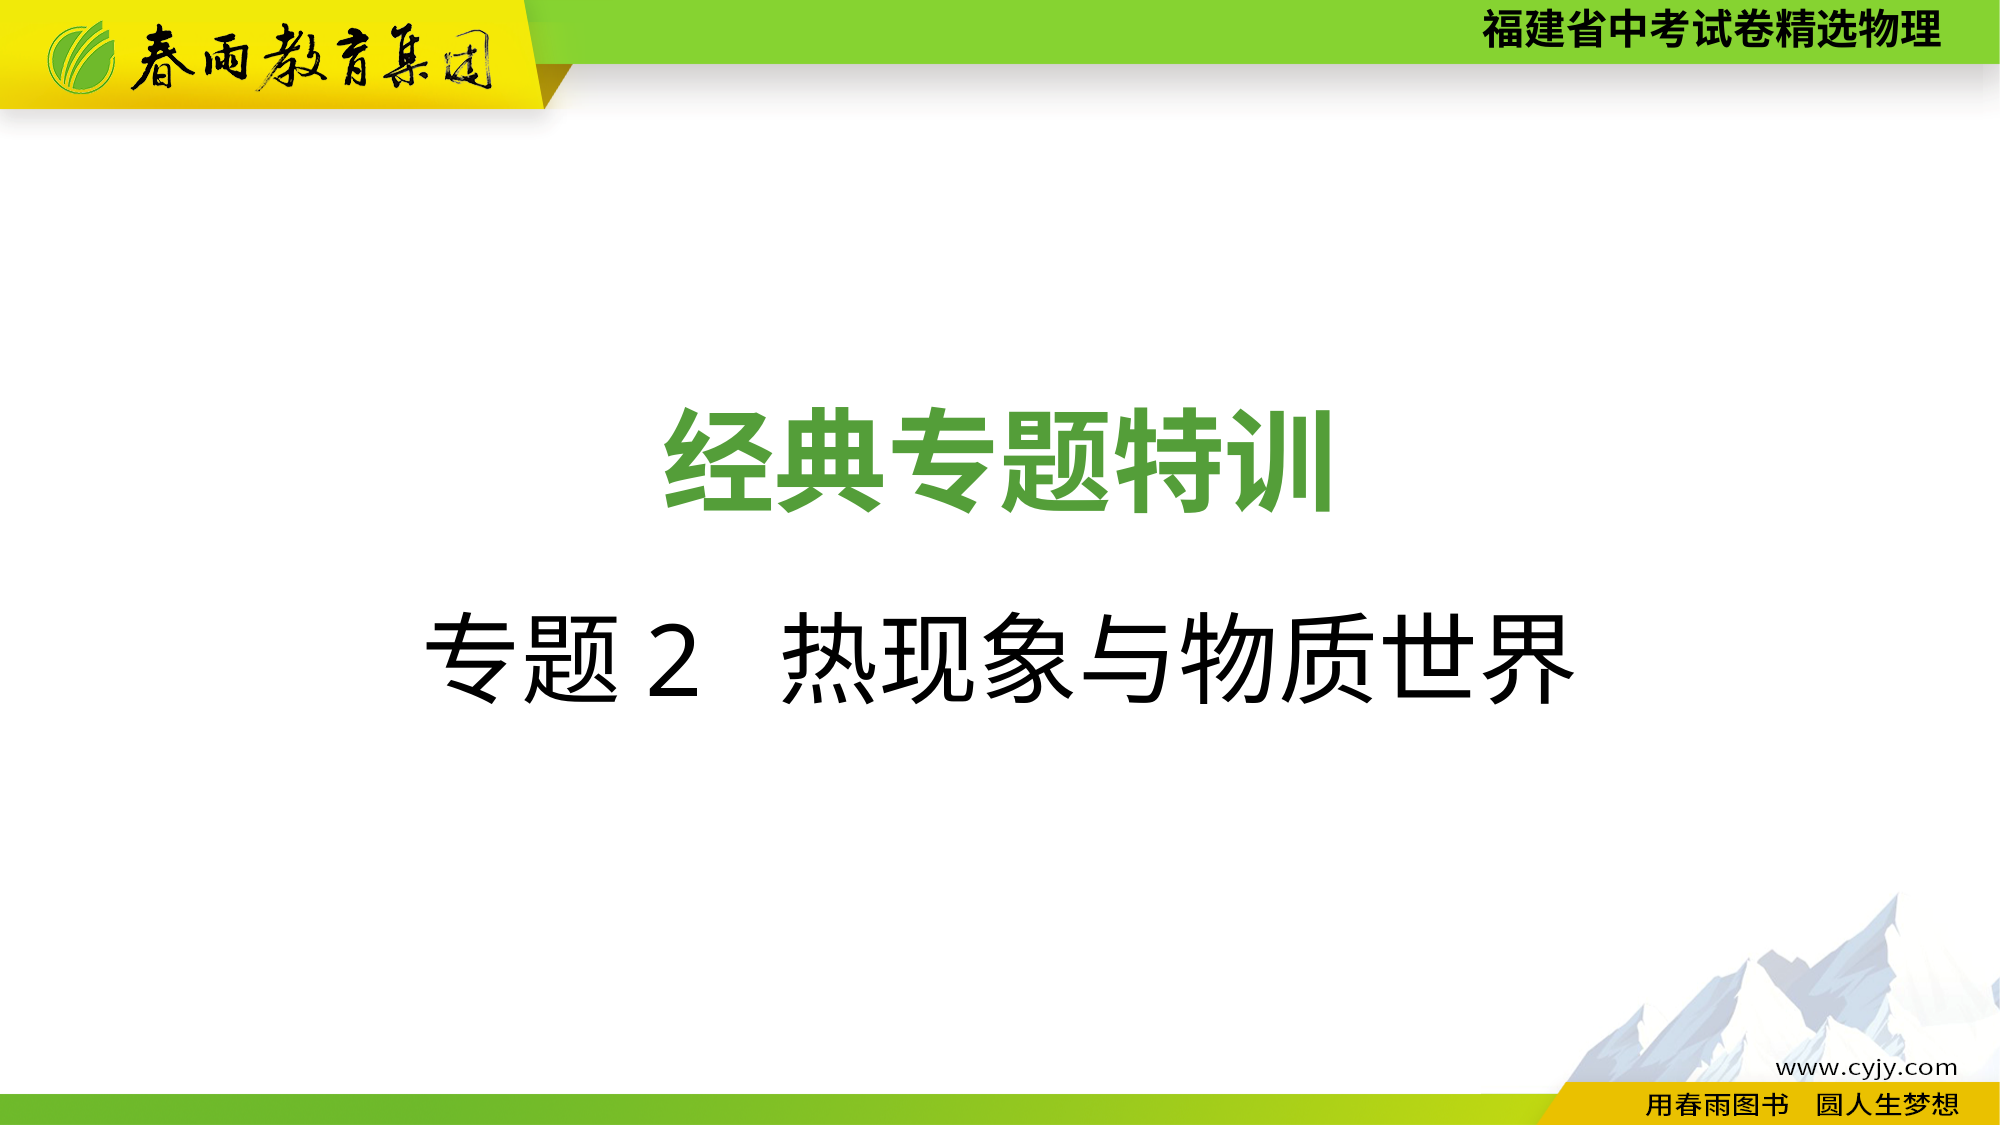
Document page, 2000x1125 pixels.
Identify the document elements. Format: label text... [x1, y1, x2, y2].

text_box 专题2 热现象与物质世界 [54, 528, 1946, 724]
picture [0, 0, 2000, 1125]
text_box 经典专题特训 [54, 316, 1946, 528]
